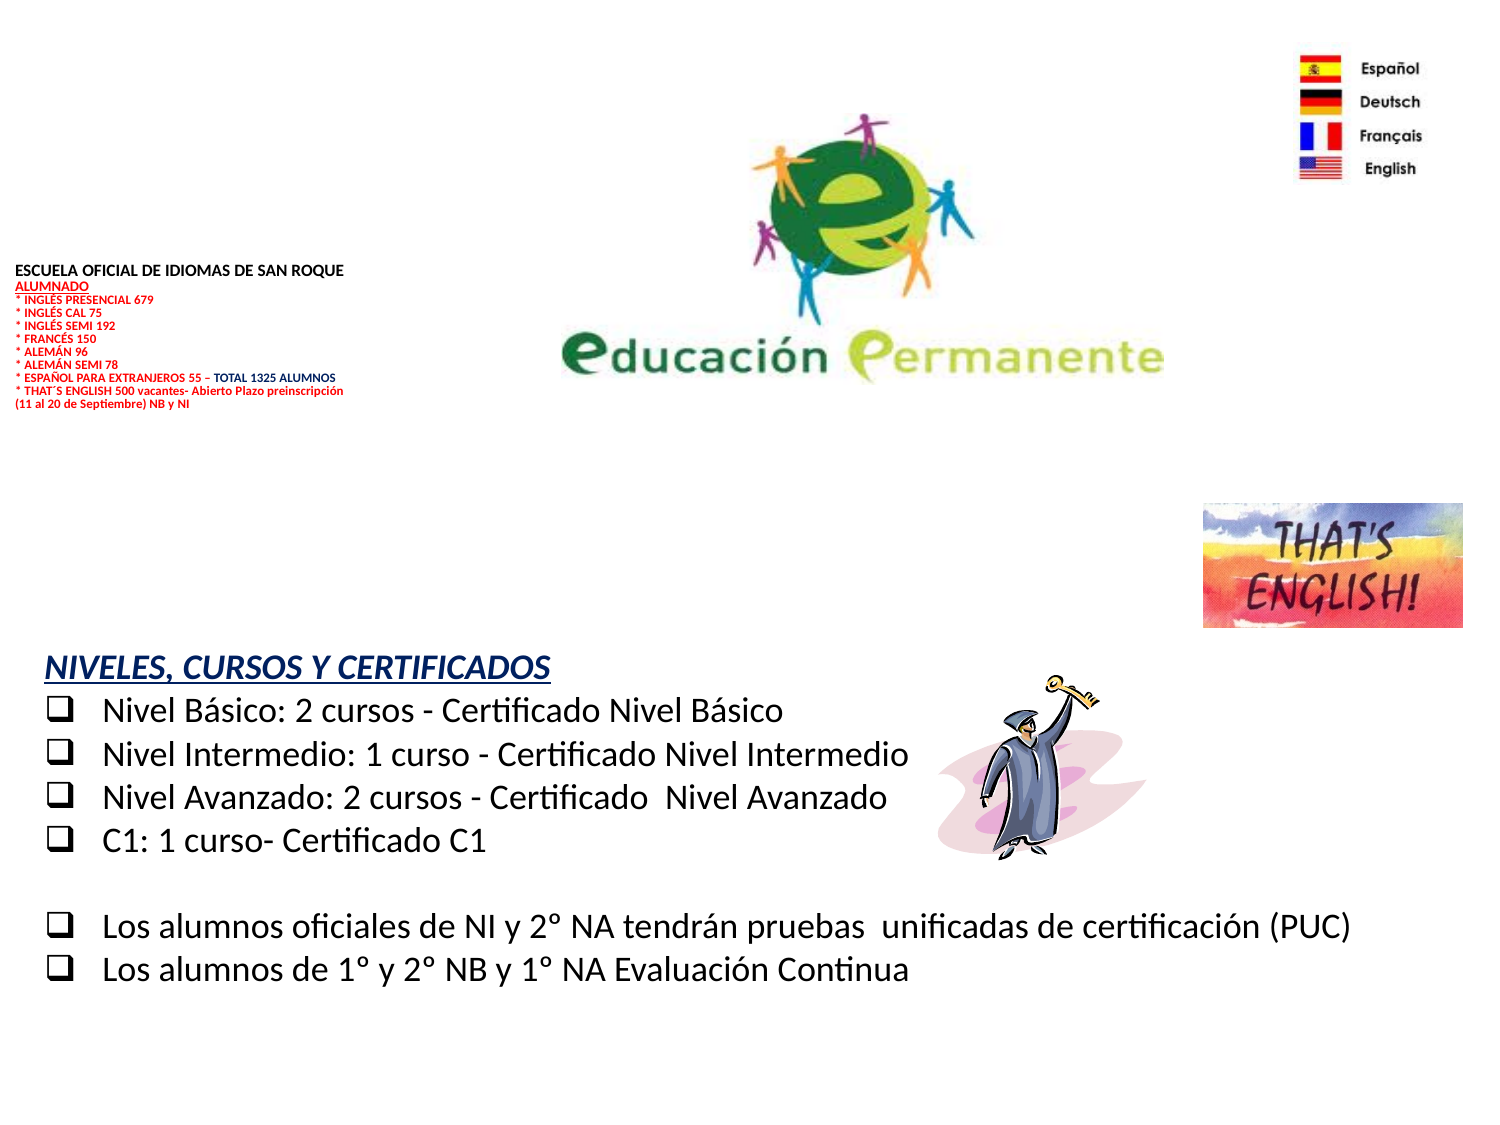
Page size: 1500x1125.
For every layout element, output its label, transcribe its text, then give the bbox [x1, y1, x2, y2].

picture [1202, 503, 1463, 629]
picture [1293, 42, 1448, 186]
list NIVELES, CURSOS Y CERTIFICADOS Nivel Básico: 2 cursos - Certificado Nivel Básico Nivel Intermedio: 1 curso - Certificado Nivel Intermedio Nivel Avanzado: 2 cursos - Certificado Nivel Avanzado C1: 1 curso- Certificado C1 Los alumnos oficiales de NI y 2º NA tendrán pruebas unificadas de certificación (PUC) Los alumnos de 1º y 2º NB y 1º NA Evaluación Continua [29, 645, 1500, 1005]
picture [931, 668, 1153, 866]
picture [560, 113, 1164, 385]
title ESCUELA OFICIAL DE IDIOMAS DE SAN ROQUE ALUMNADO * INGLÉS PRESENCIAL 679 * INGLÉS CAL 75 * INGLÉS SEMI 192 * FRANCÉS 150 * ALEMÁN 96 * ALEMÁN SEMI 78 * ESPAÑOL PARA EXTRANJEROS 55 – TOTAL 1325 ALUMNOS * THAT´S ENGLISH 500 vacantes- Abierto Plazo preinscripción (11 al 20 de Septiembre) NB y NI [0, 255, 1436, 433]
